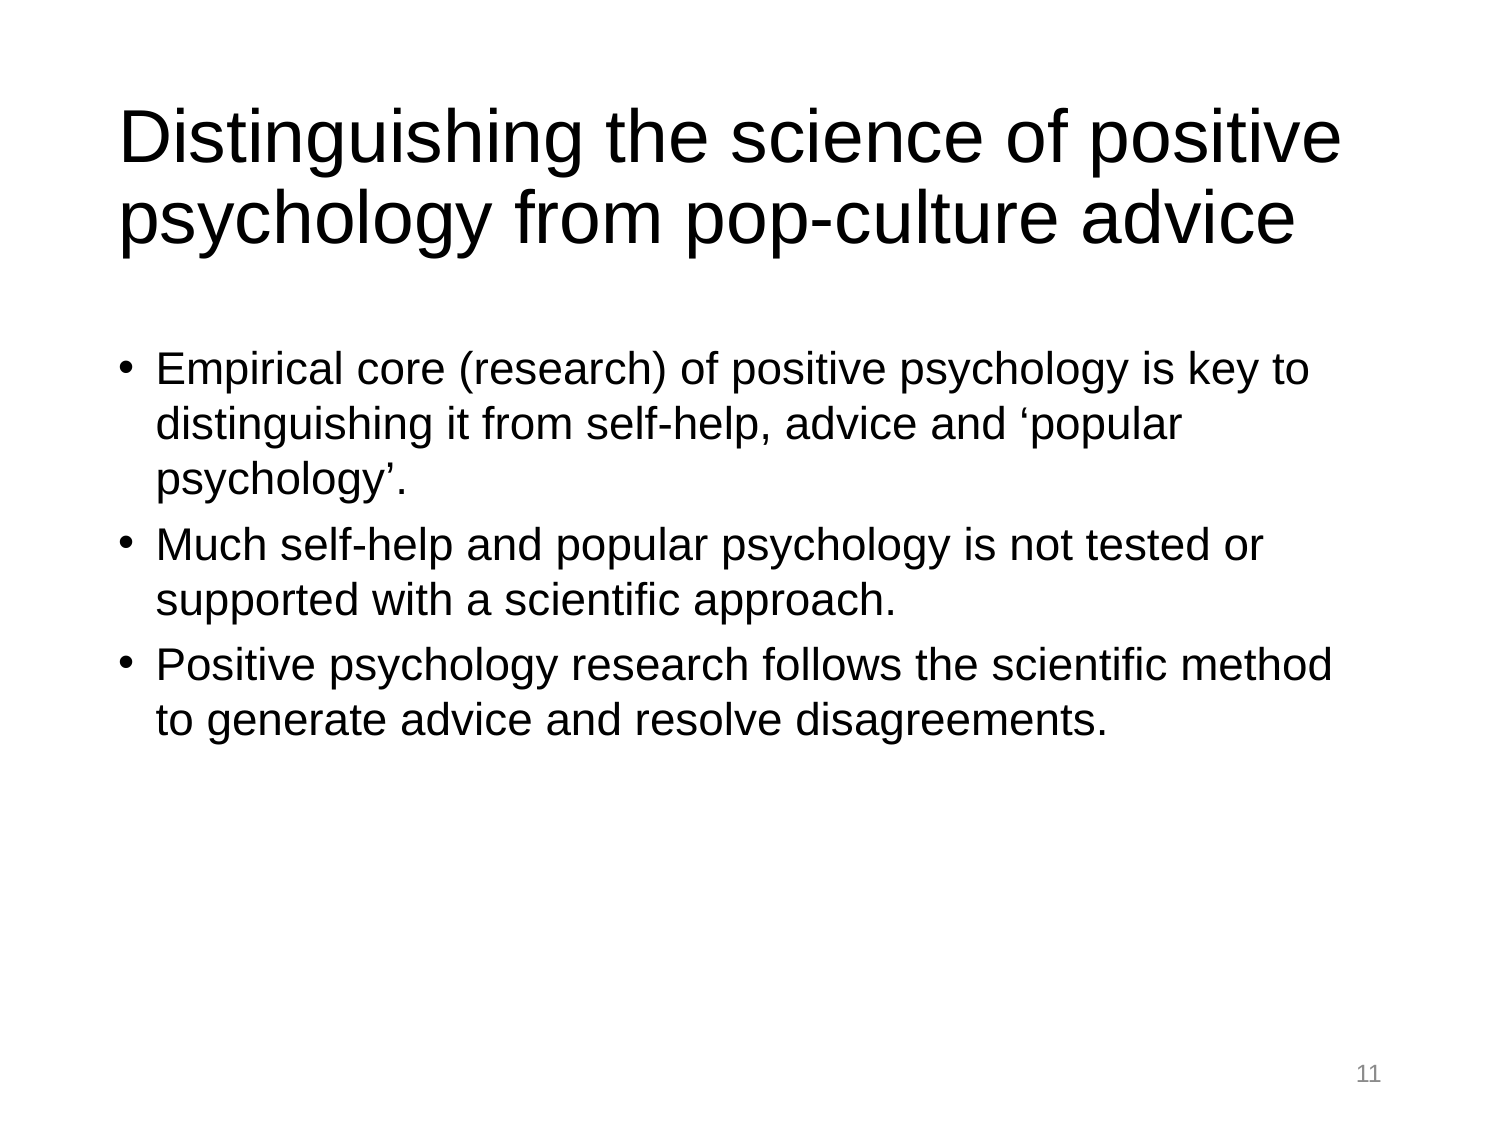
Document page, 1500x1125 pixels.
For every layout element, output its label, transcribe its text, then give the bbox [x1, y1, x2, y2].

list Empirical core (research) of positive psychology is key to distinguishing it from self-help, advice and ‘popular psychology’. Much self-help and popular psychology is not tested or supported with a scientific approach. Positive psychology research follows the scientific method to generate advice and resolve disagreements. [103, 331, 1397, 1013]
title Distinguishing the science of positive psychology from pop-culture advice [103, 70, 1397, 288]
slide_number 11 [1059, 1042, 1397, 1103]
